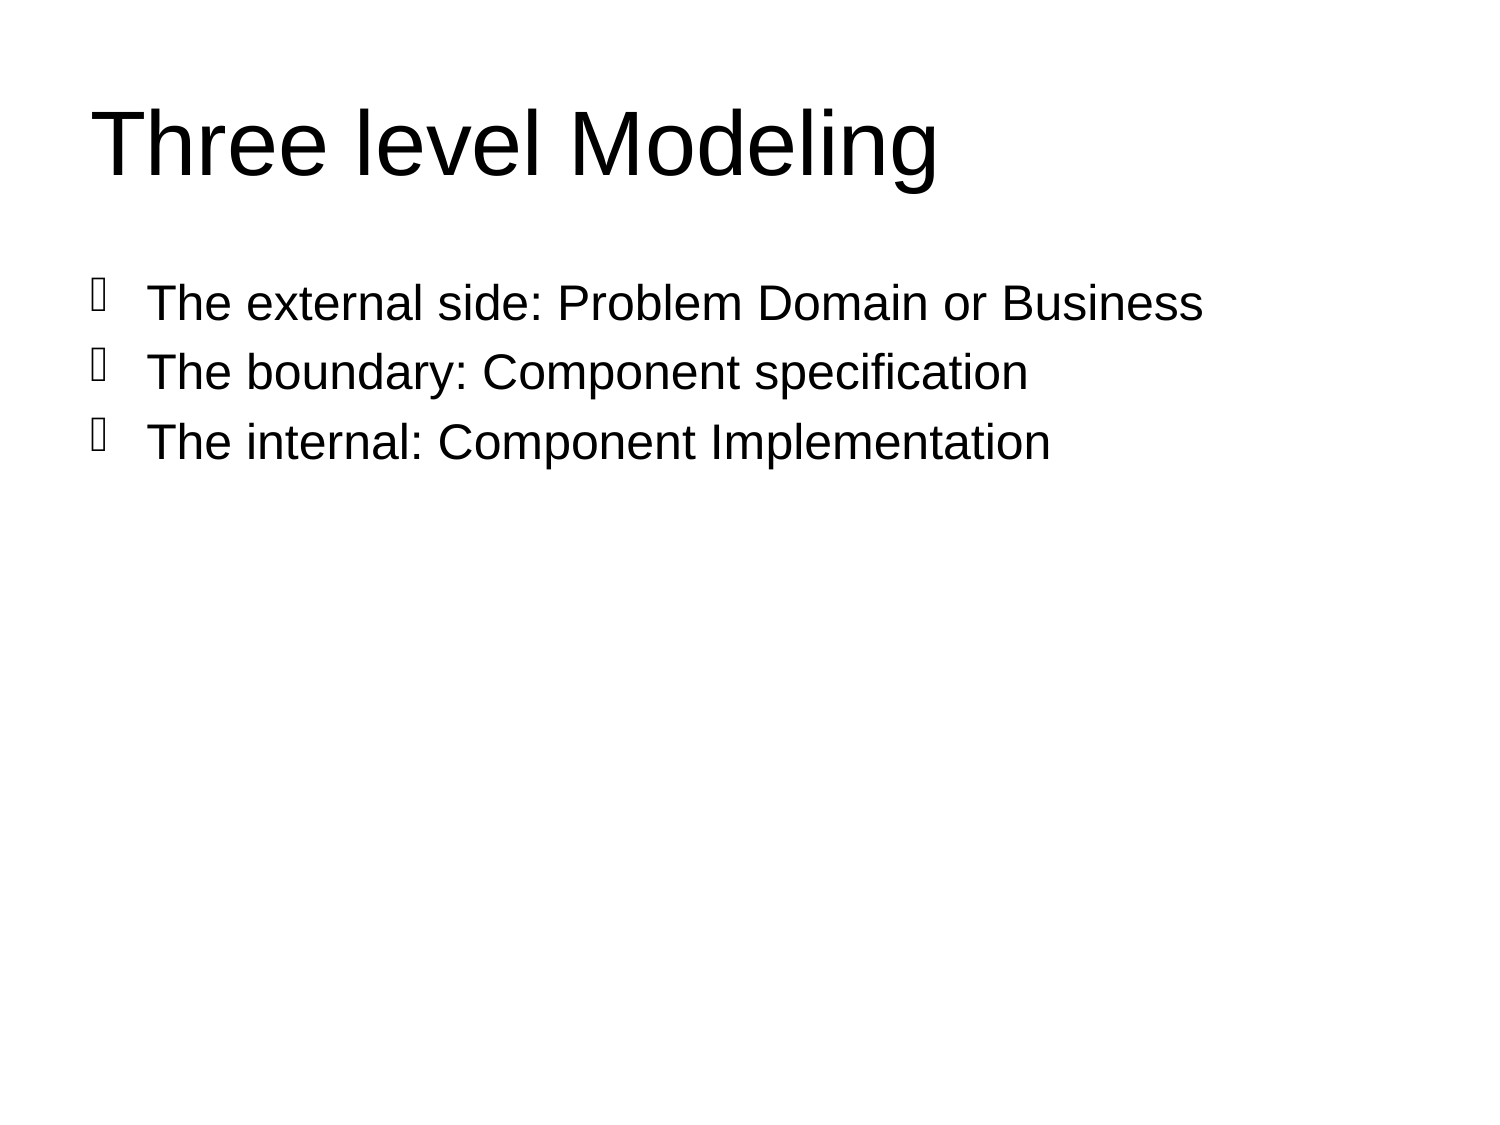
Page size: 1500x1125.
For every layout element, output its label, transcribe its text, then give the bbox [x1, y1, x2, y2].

title Three level Modeling [74, 44, 1426, 233]
list The external side: Problem Domain or Business The boundary: Component specification The internal: Component Implementation [74, 262, 1426, 1006]
